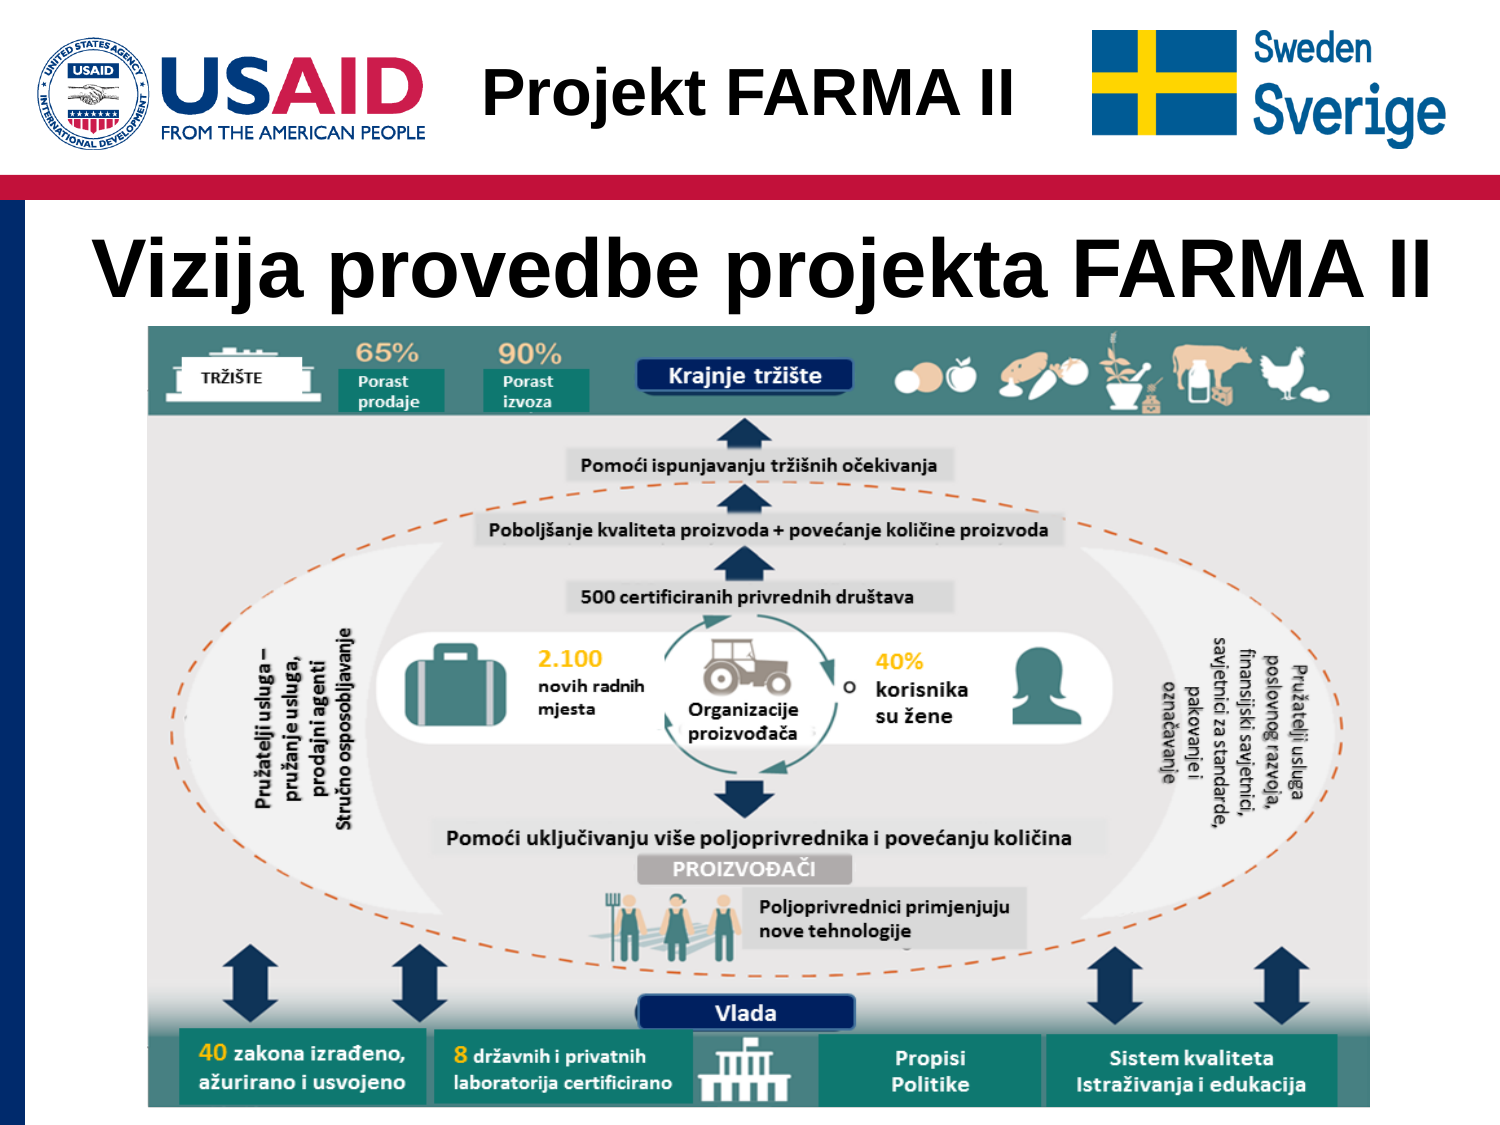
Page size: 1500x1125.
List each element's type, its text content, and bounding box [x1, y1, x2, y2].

picture [1092, 30, 1446, 150]
title Vizija provedbe projekta FARMA II [68, 206, 1458, 340]
picture [147, 325, 1370, 1112]
picture [37, 37, 435, 150]
text_box Projekt FARMA II [466, 41, 1069, 136]
